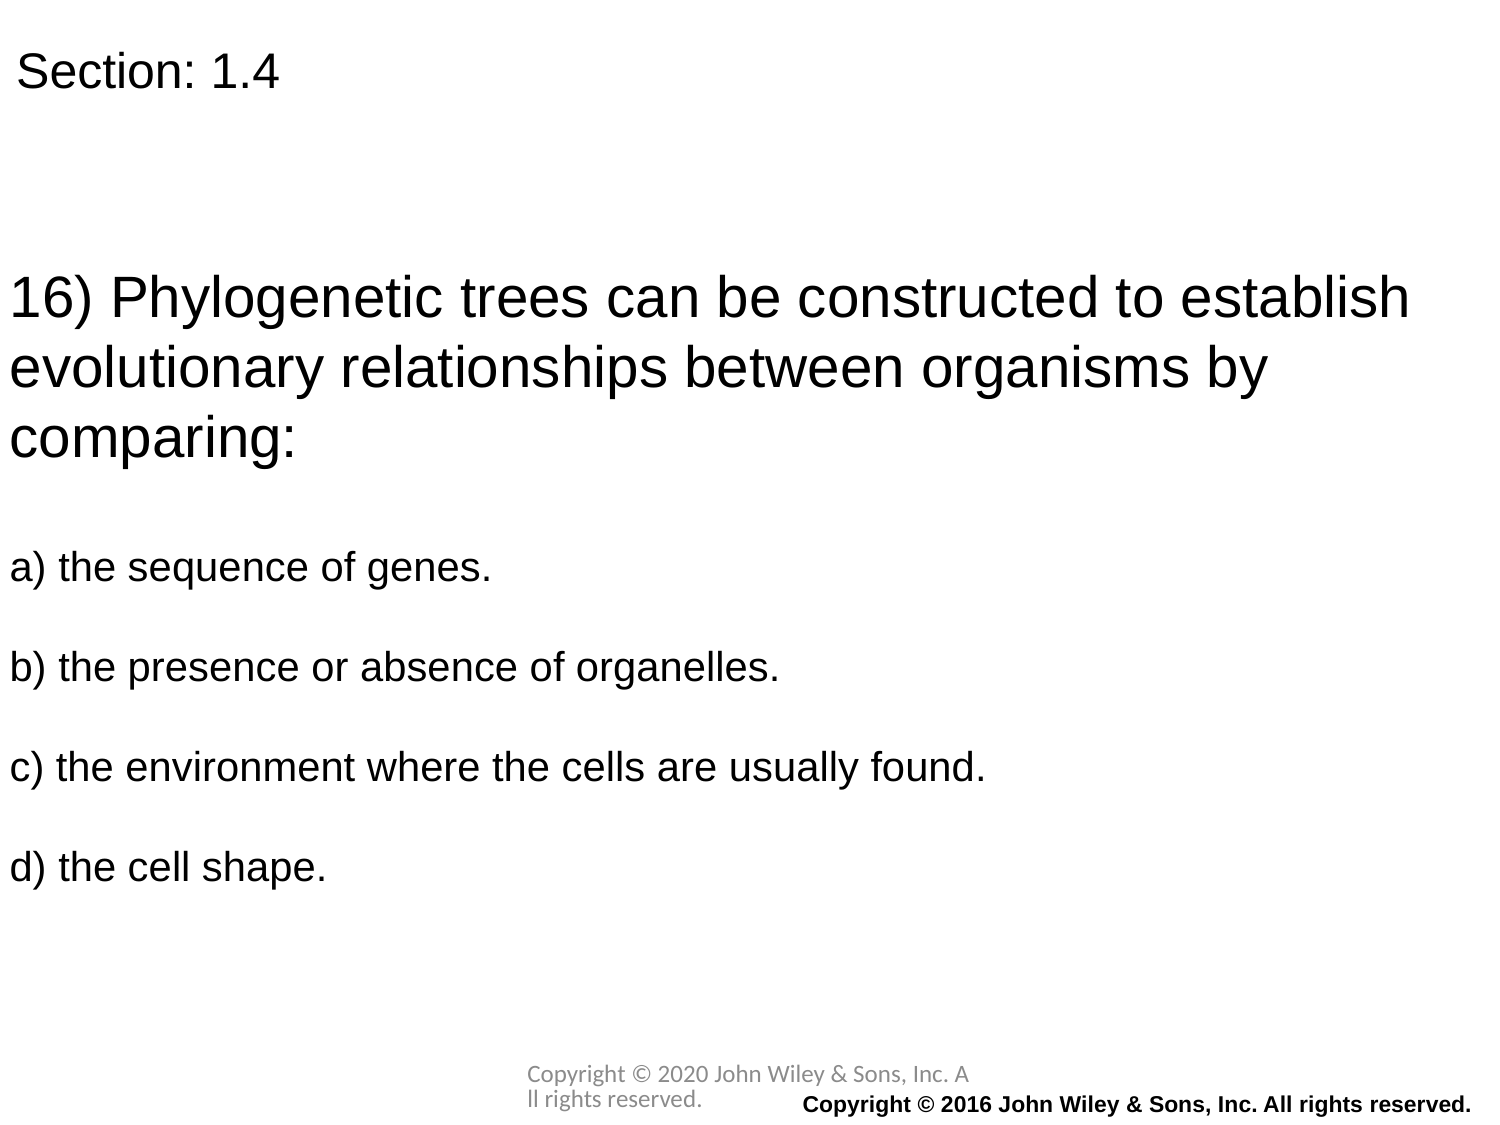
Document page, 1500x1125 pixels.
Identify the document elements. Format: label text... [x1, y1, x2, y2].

text_box 16) Phylogenetic trees can be constructed to establish evolutionary relationships between organisms by comparing: a) the sequence of genes. b) the presence or absence of organelles. c) the environment where the cells are usually found. d) the cell shape. [0, 251, 1433, 897]
text_box Copyright © 2016 John Wiley & Sons, Inc. All rights reserved. [512, 1065, 1488, 1125]
text_box Section: 1.4 [1, 31, 296, 166]
footer Copyright © 2020 John Wiley & Sons, Inc. All rights reserved. [512, 1042, 988, 1103]
